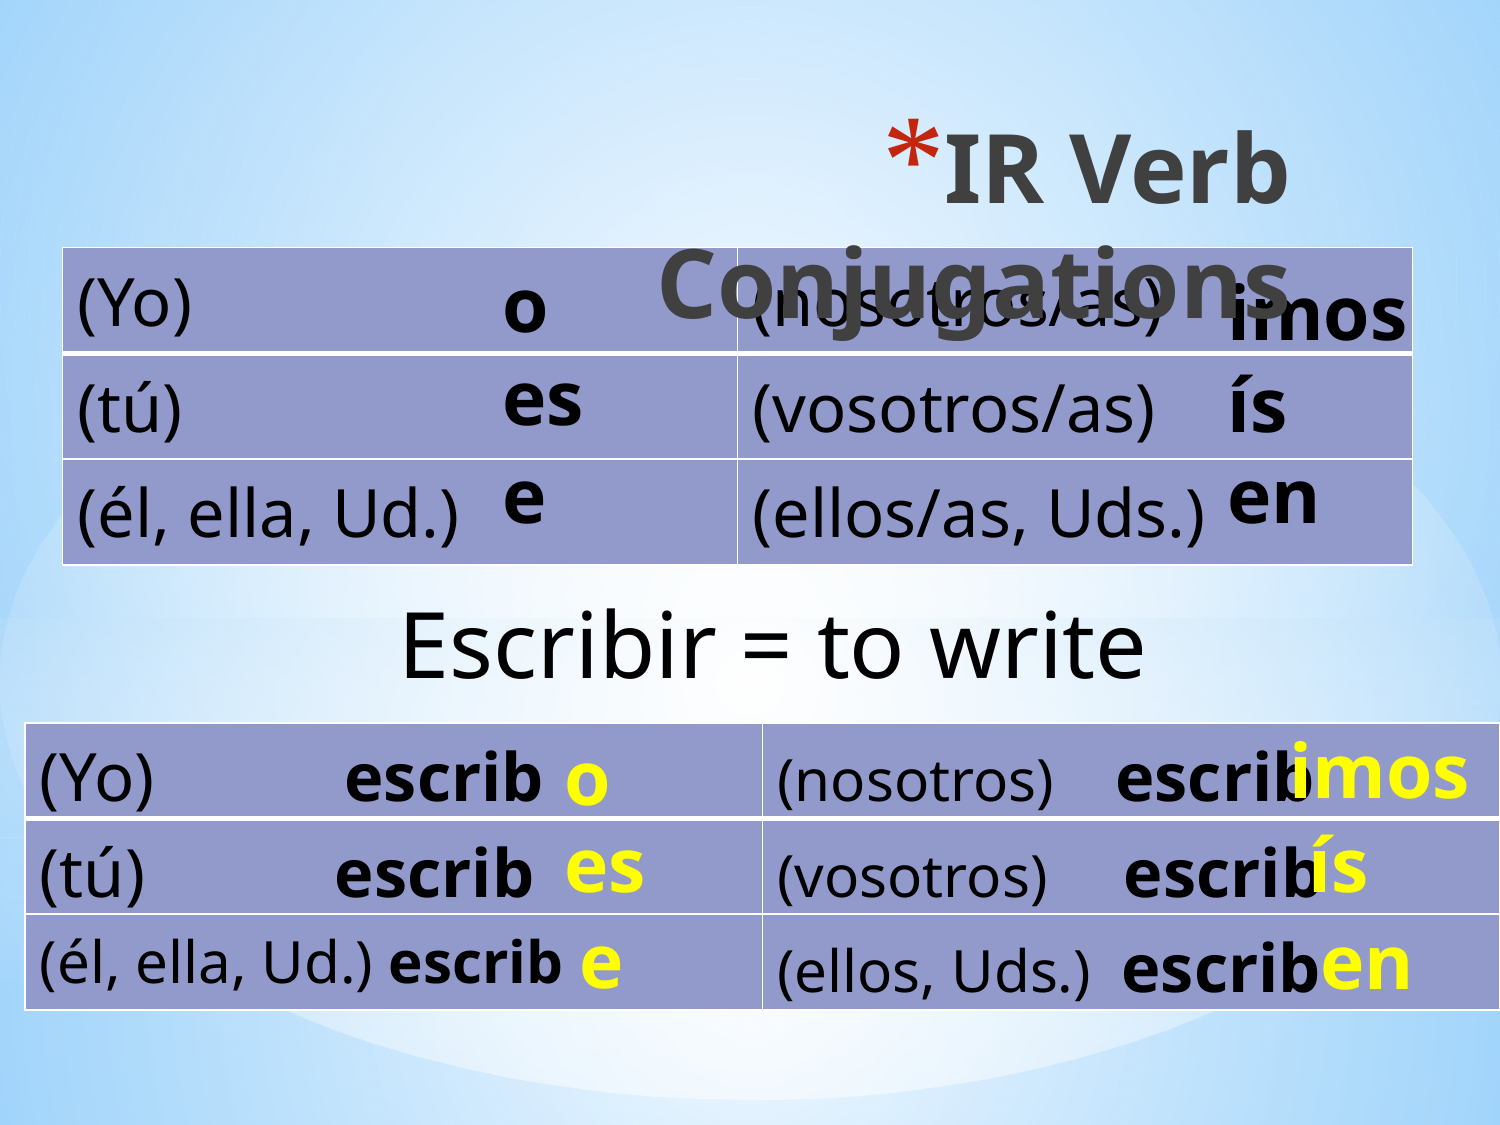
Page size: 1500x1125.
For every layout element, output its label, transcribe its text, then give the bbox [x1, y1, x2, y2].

table_header (Yo) [63, 248, 487, 351]
text_box es [487, 343, 738, 440]
text_box IR Verb Conjugations [237, 99, 1306, 288]
table_header (nosotros) escrib [800, 738, 1275, 816]
text_box ís [1212, 349, 1463, 455]
table_cell (él, ella, Ud.) escrib [26, 915, 565, 1009]
text_box Escribir = to write [98, 549, 1449, 738]
table_header (Yo) escrib [26, 724, 549, 816]
text_box imos [1275, 715, 1500, 821]
table_header (nosotros/as) [1306, 248, 1412, 257]
text_box o [487, 288, 738, 343]
text_box imos [1212, 257, 1463, 349]
table_cell (ellos/as, Uds.) [738, 460, 1412, 549]
text_box e [487, 440, 738, 546]
text_box ís [1293, 810, 1500, 915]
text_box o [549, 722, 800, 810]
table_header (nosotros/as) [738, 288, 1212, 351]
table_cell (vosotros) escrib [800, 821, 1293, 913]
table_cell (ellos, Uds.) escrib [816, 915, 1305, 1009]
text_box es [549, 810, 800, 915]
text_box en [1212, 455, 1463, 546]
table_cell (vosotros/as) [738, 356, 1212, 458]
table_cell (tú) [63, 356, 487, 458]
text_box e [565, 905, 816, 1011]
table_cell (tú) escrib [26, 821, 549, 913]
table_cell (él, ella, Ud.) [63, 460, 737, 564]
text_box en [1305, 907, 1500, 1012]
